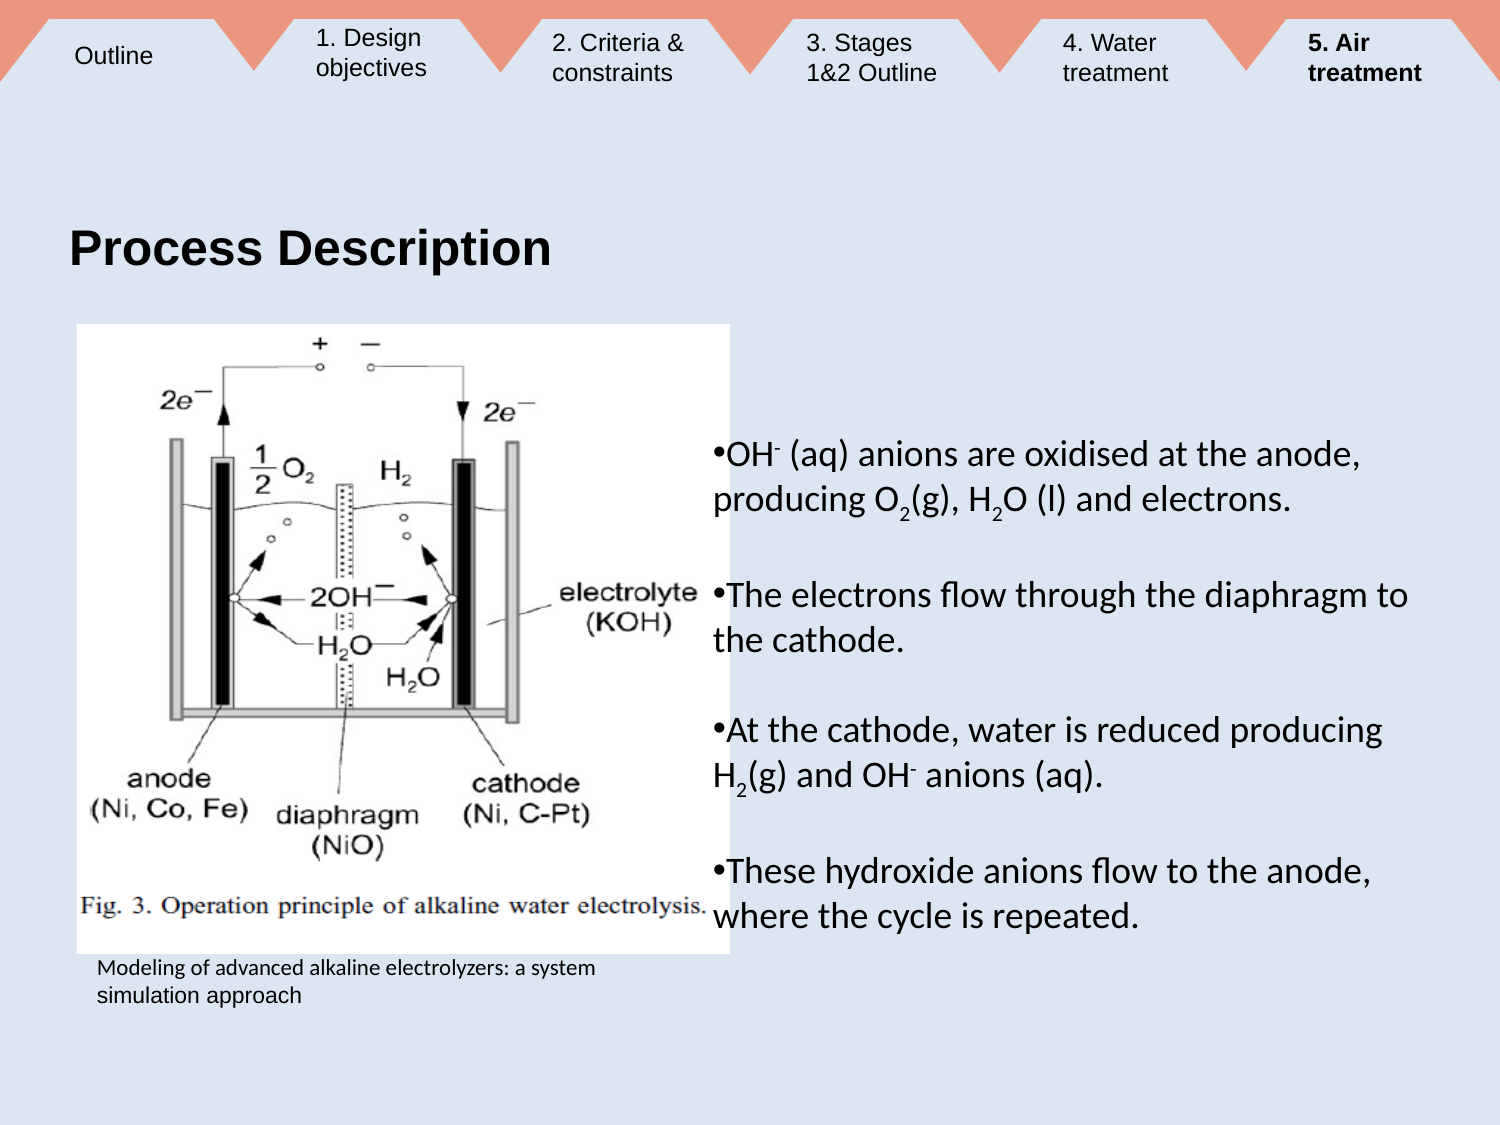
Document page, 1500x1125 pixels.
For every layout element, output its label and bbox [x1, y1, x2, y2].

list [0, 0, 1500, 1125]
text_box [76, 324, 1442, 1012]
